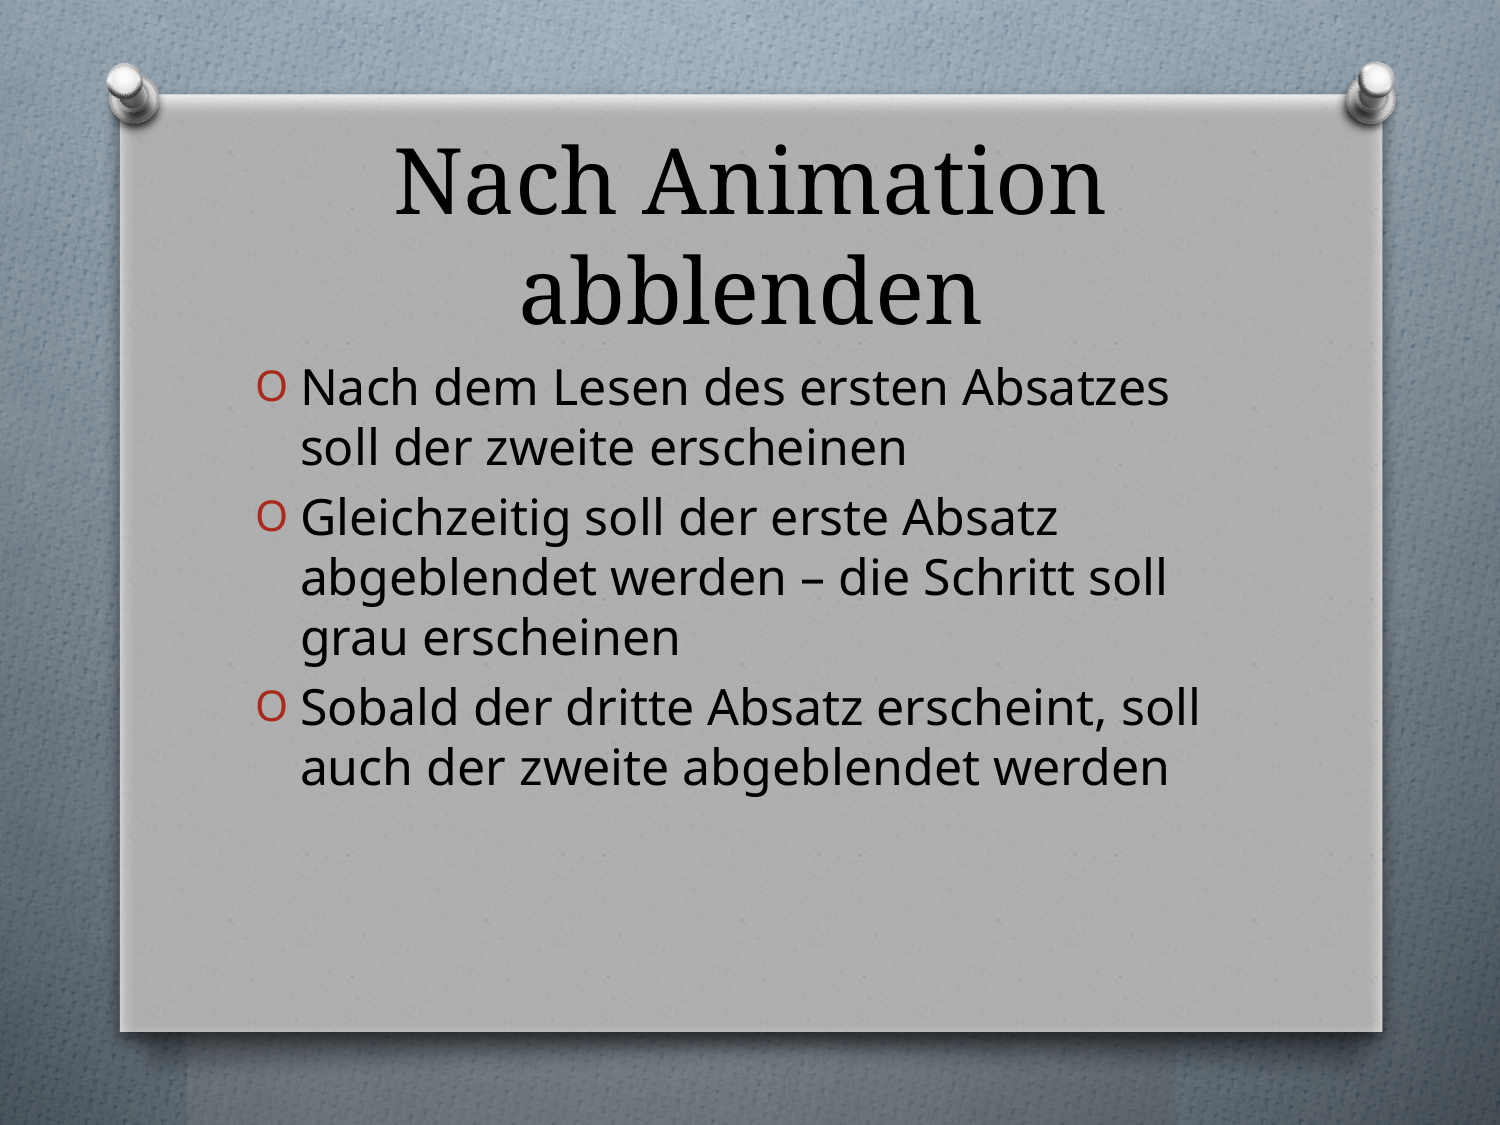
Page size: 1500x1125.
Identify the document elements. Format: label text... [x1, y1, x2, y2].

list Nach dem Lesen des ersten Absatzes soll der zweite erscheinen Gleichzeitig soll der erste Absatz abgeblendet werden – die Schritt soll grau erscheinen Sobald der dritte Absatz erscheint, soll auch der zweite abgeblendet werden [240, 347, 1257, 939]
title Nach Animation abblenden [179, 134, 1323, 332]
picture [75, 29, 198, 153]
picture [1317, 35, 1439, 156]
